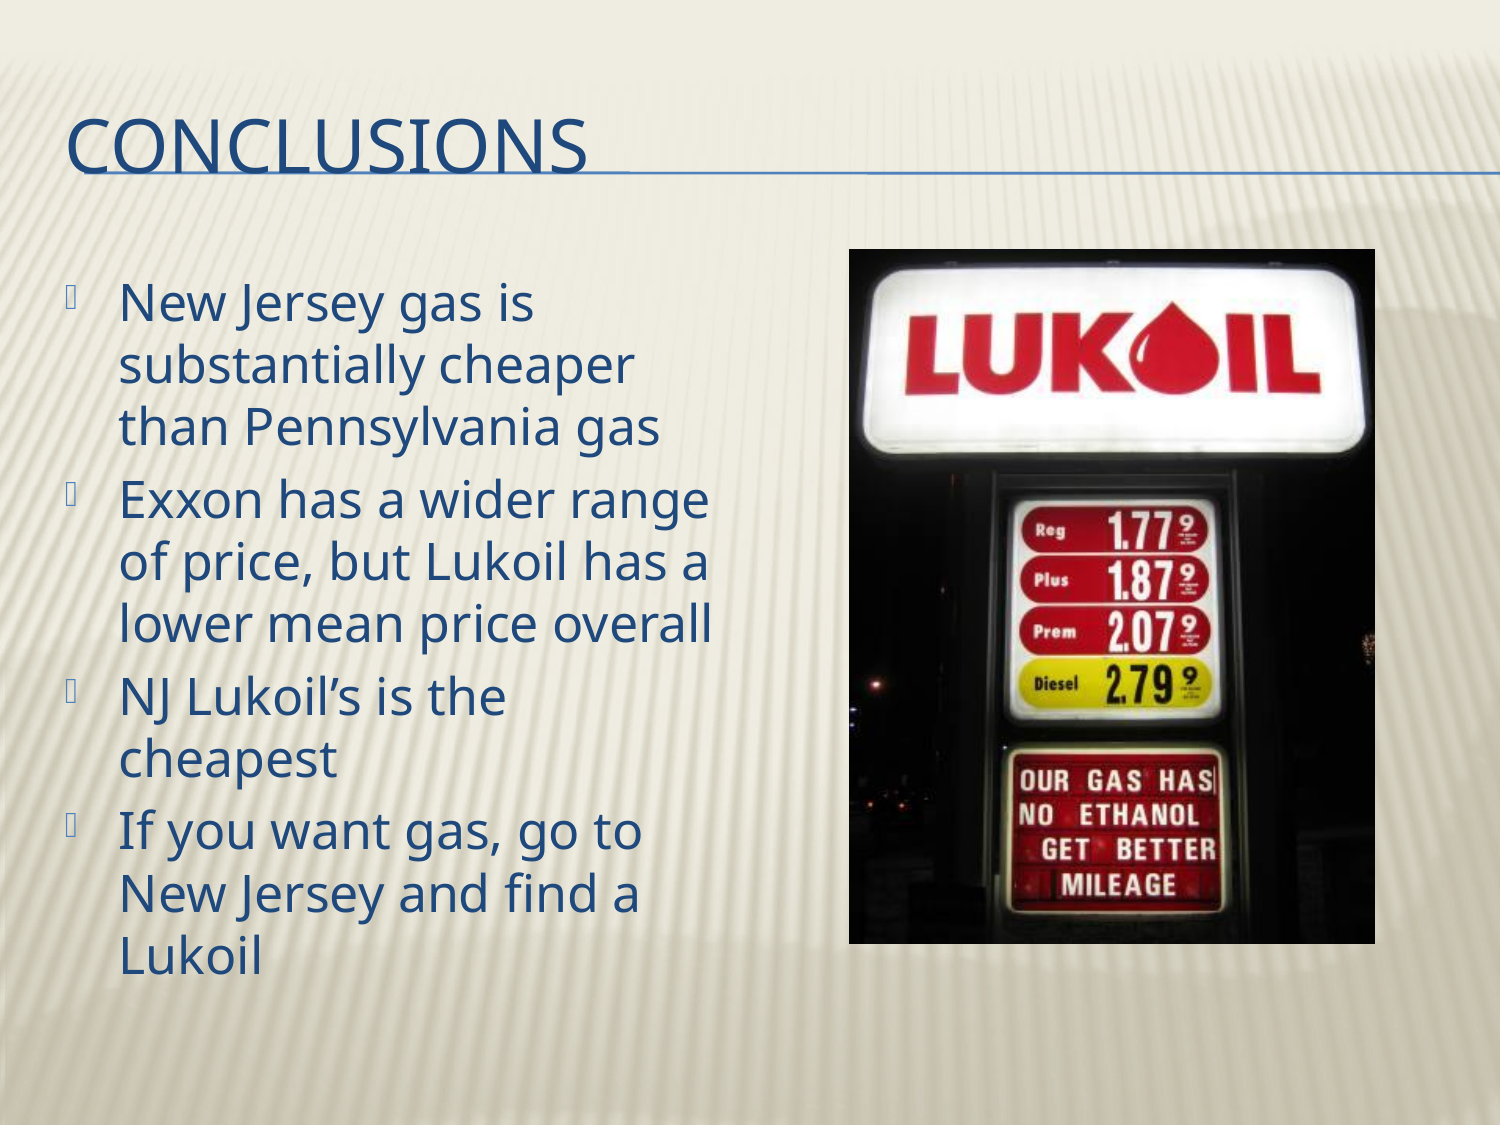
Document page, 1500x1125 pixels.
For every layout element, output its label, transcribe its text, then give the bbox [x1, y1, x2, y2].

list New Jersey gas is substantially cheaper than Pennsylvania gas Exxon has a wider range of price, but Lukoil has a lower mean price overall NJ Lukoil’s is the cheapest If you want gas, go to New Jersey and find a Lukoil [50, 262, 738, 1038]
title conclusions [49, 75, 1475, 213]
picture [849, 249, 1376, 944]
